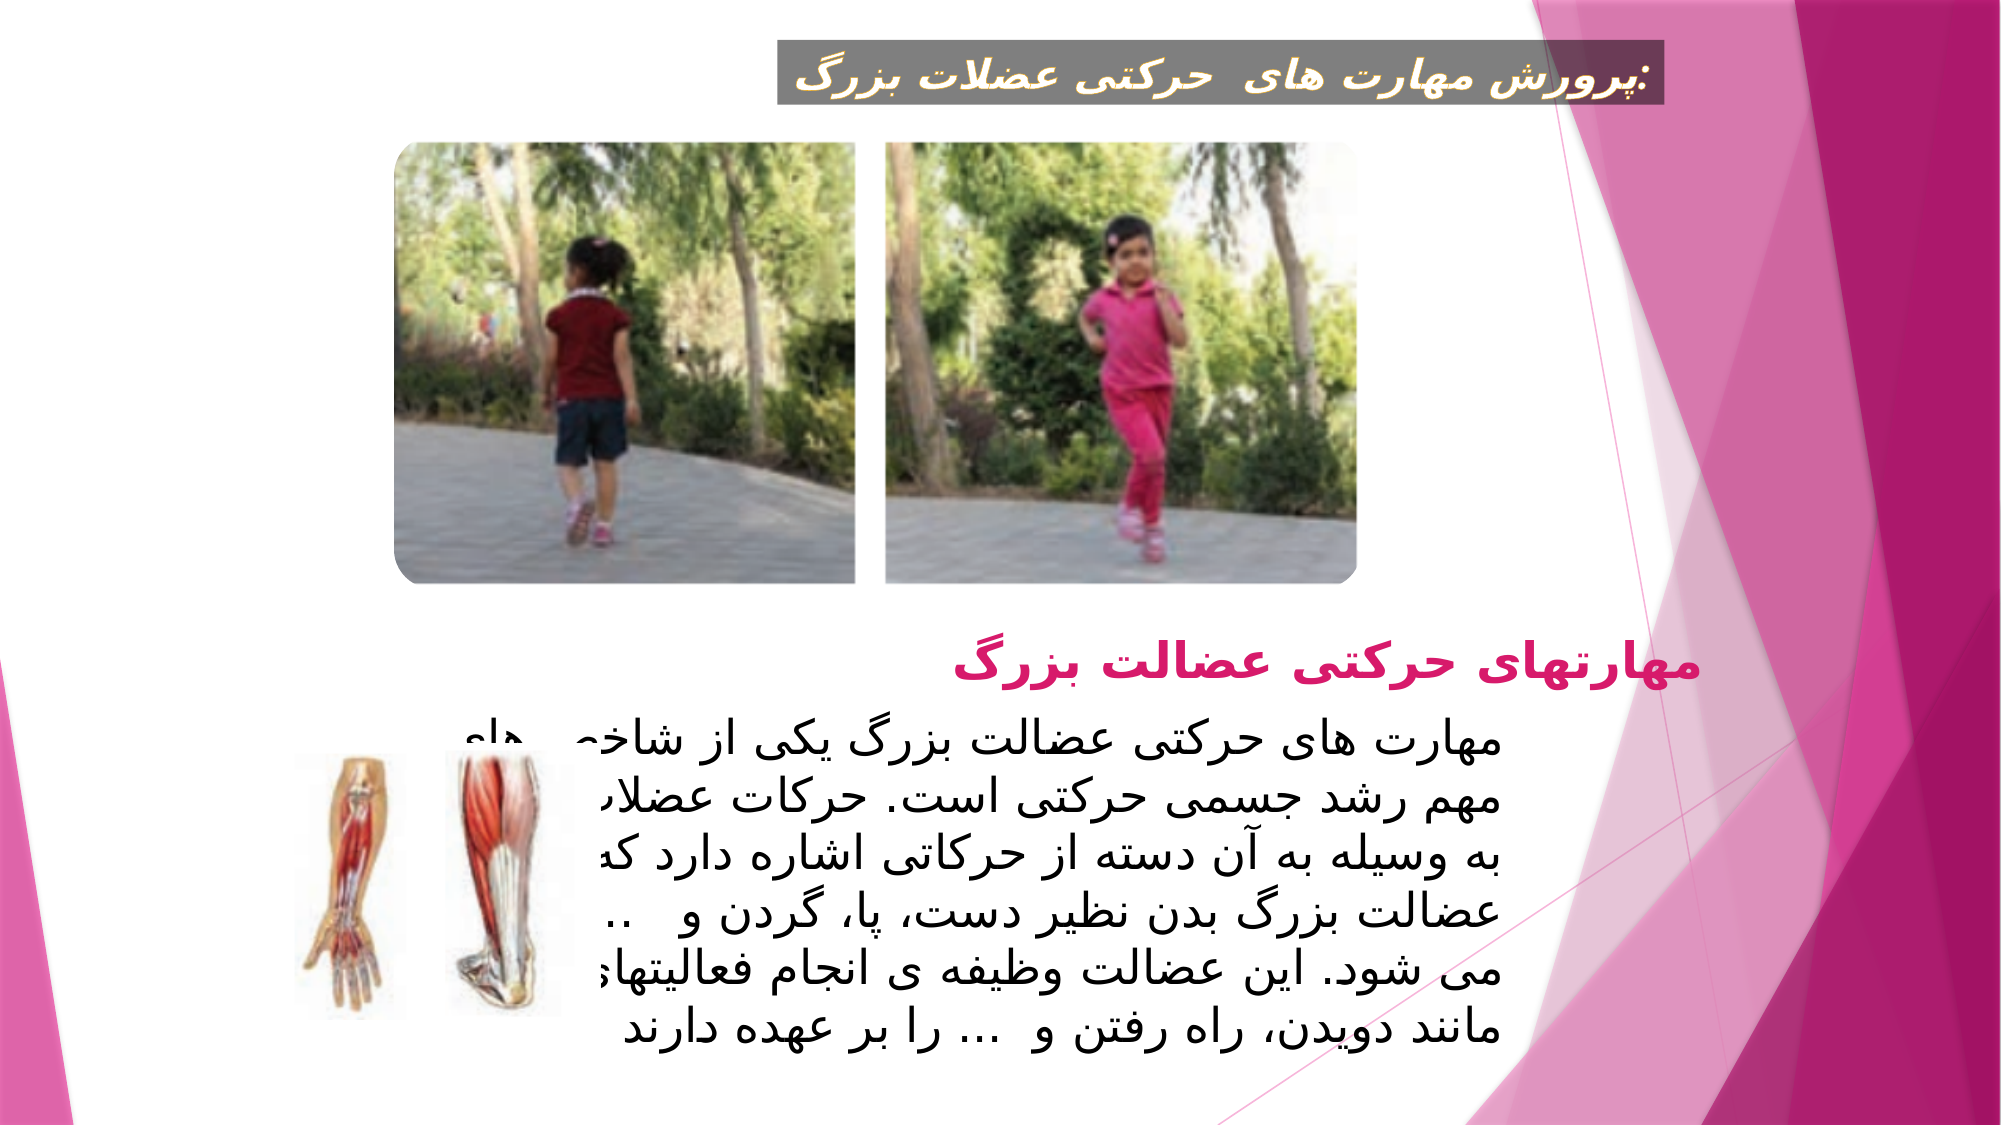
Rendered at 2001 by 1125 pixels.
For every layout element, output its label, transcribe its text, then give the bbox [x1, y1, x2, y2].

picture [284, 742, 601, 1021]
text_box مهارت های حرکتی عضالت بزرگ یکی از شاخص های مهم رشد جسمی حرکتی است. حرکات عضلات بزرگ ً به وسیله به آن دسته از حرکاتی اشاره دارد که غالبا عضالت بزرگ بدن نظیر دست، پا، گردن و ... انجام می شود. این عضالت وظیفه ی انجام فعالیتهای حرکتی مانند دویدن، راه رفتن و ... را بر عهده دارند [0, 699, 1520, 1059]
picture [393, 135, 1362, 589]
text_box پرورش مهارت های حرکتی عضلات بزرگ: [777, 39, 1665, 105]
text_box مهارتهای حرکتی عضالت بزرگ [938, 620, 1719, 696]
